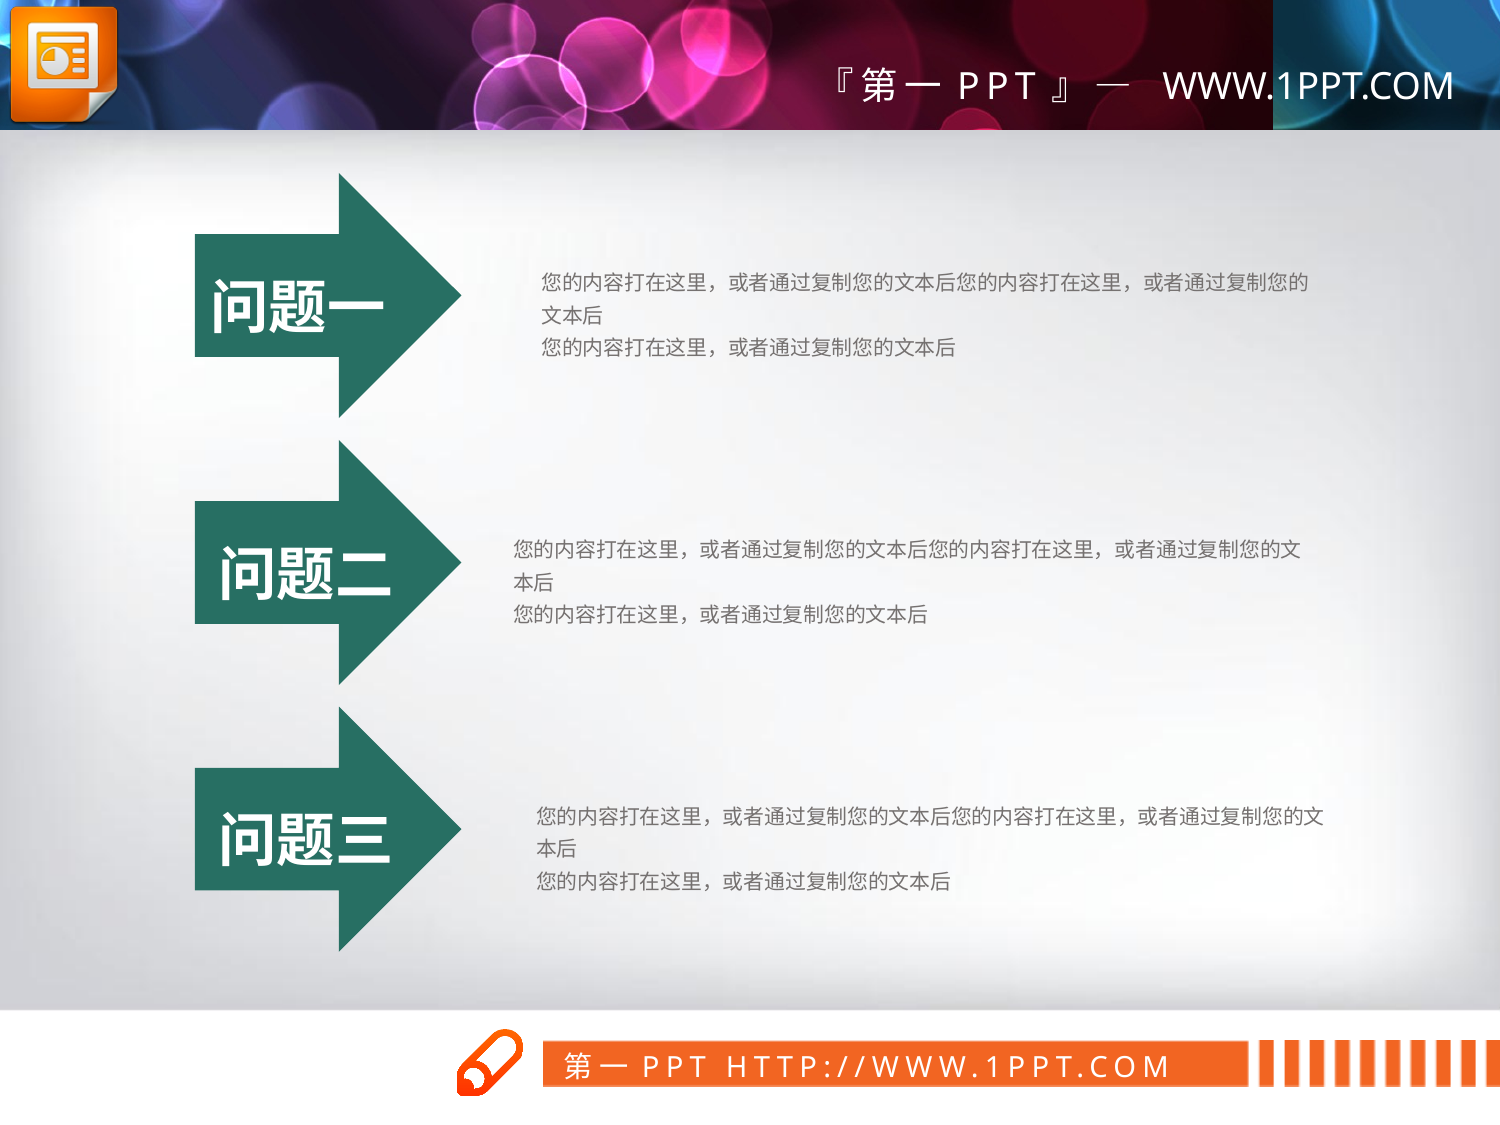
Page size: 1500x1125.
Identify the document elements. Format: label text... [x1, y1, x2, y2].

text_box 您的内容打在这里，或者通过复制您的文本后您的内容打在这里，或者通过复制您的文本后 您的内容打在这里，或者通过复制您的文本后 [521, 788, 1355, 934]
text_box [194, 706, 410, 952]
text_box 问题三 [203, 775, 522, 881]
text_box [194, 439, 409, 686]
text_box 您的内容打在这里，或者通过复制您的文本后您的内容打在这里，或者通过复制您的文本后 您的内容打在这里，或者通过复制您的文本后 [498, 522, 1326, 667]
text_box [194, 172, 409, 419]
picture [543, 1040, 1500, 1087]
text_box 您的内容打在这里，或者通过复制您的文本后您的内容打在这里，或者通过复制您的文本后 您的内容打在这里，或者通过复制您的文本后 [526, 254, 1326, 400]
picture [0, 0, 1500, 1012]
text_box 问题一 [195, 241, 514, 348]
text_box 问题二 [203, 508, 522, 615]
